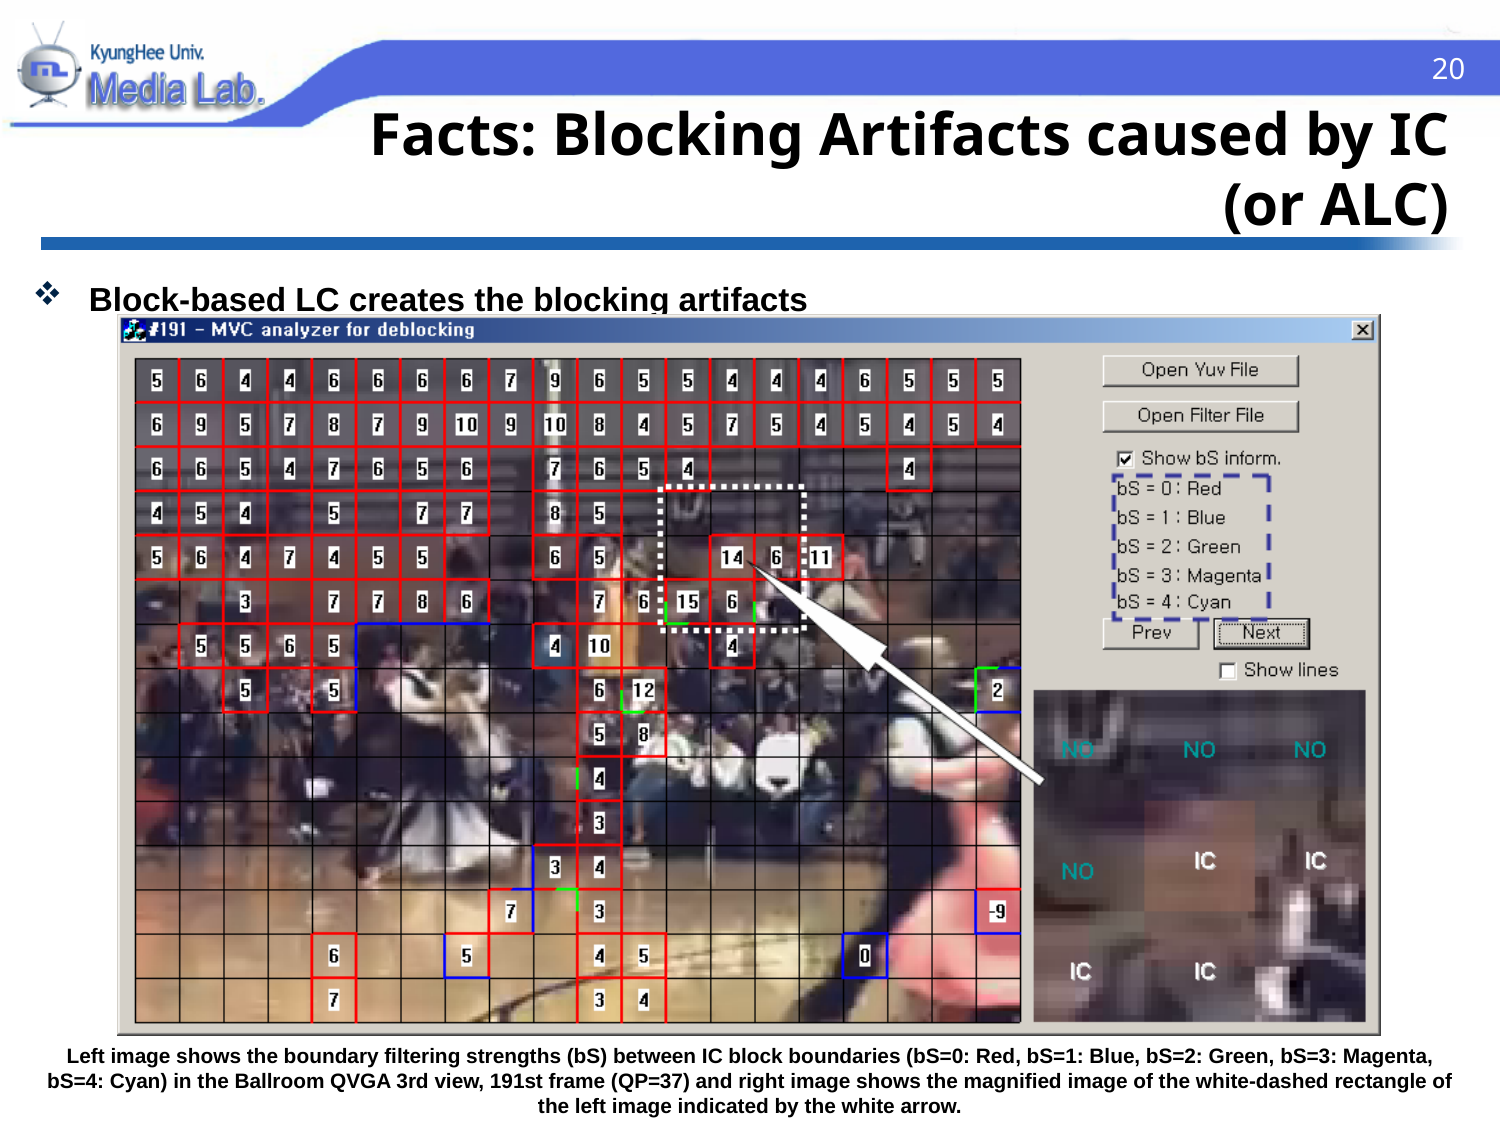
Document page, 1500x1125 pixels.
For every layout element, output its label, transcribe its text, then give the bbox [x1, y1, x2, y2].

picture [0, 0, 1500, 138]
title Facts: Blocking Artifacts caused by IC (or ALC) [312, 101, 1465, 233]
picture [117, 314, 1381, 1037]
picture [41, 237, 1500, 250]
text_box Left image shows the boundary filtering strengths (bS) between IC block boundaries (bS=0: Red, bS=1: Blue, bS=2: Green, bS=3: Magenta, bS=4: Cyan) in the Ballroom QVGA 3rd view, 191st frame (QP=37) and right image shows the magnified image of the white-dashed rectangle of the left image indicated by the white arrow. [26, 1034, 1474, 1125]
list Block-based LC creates the blocking artifacts [17, 262, 1483, 1107]
slide_number 20 [1403, 42, 1481, 93]
